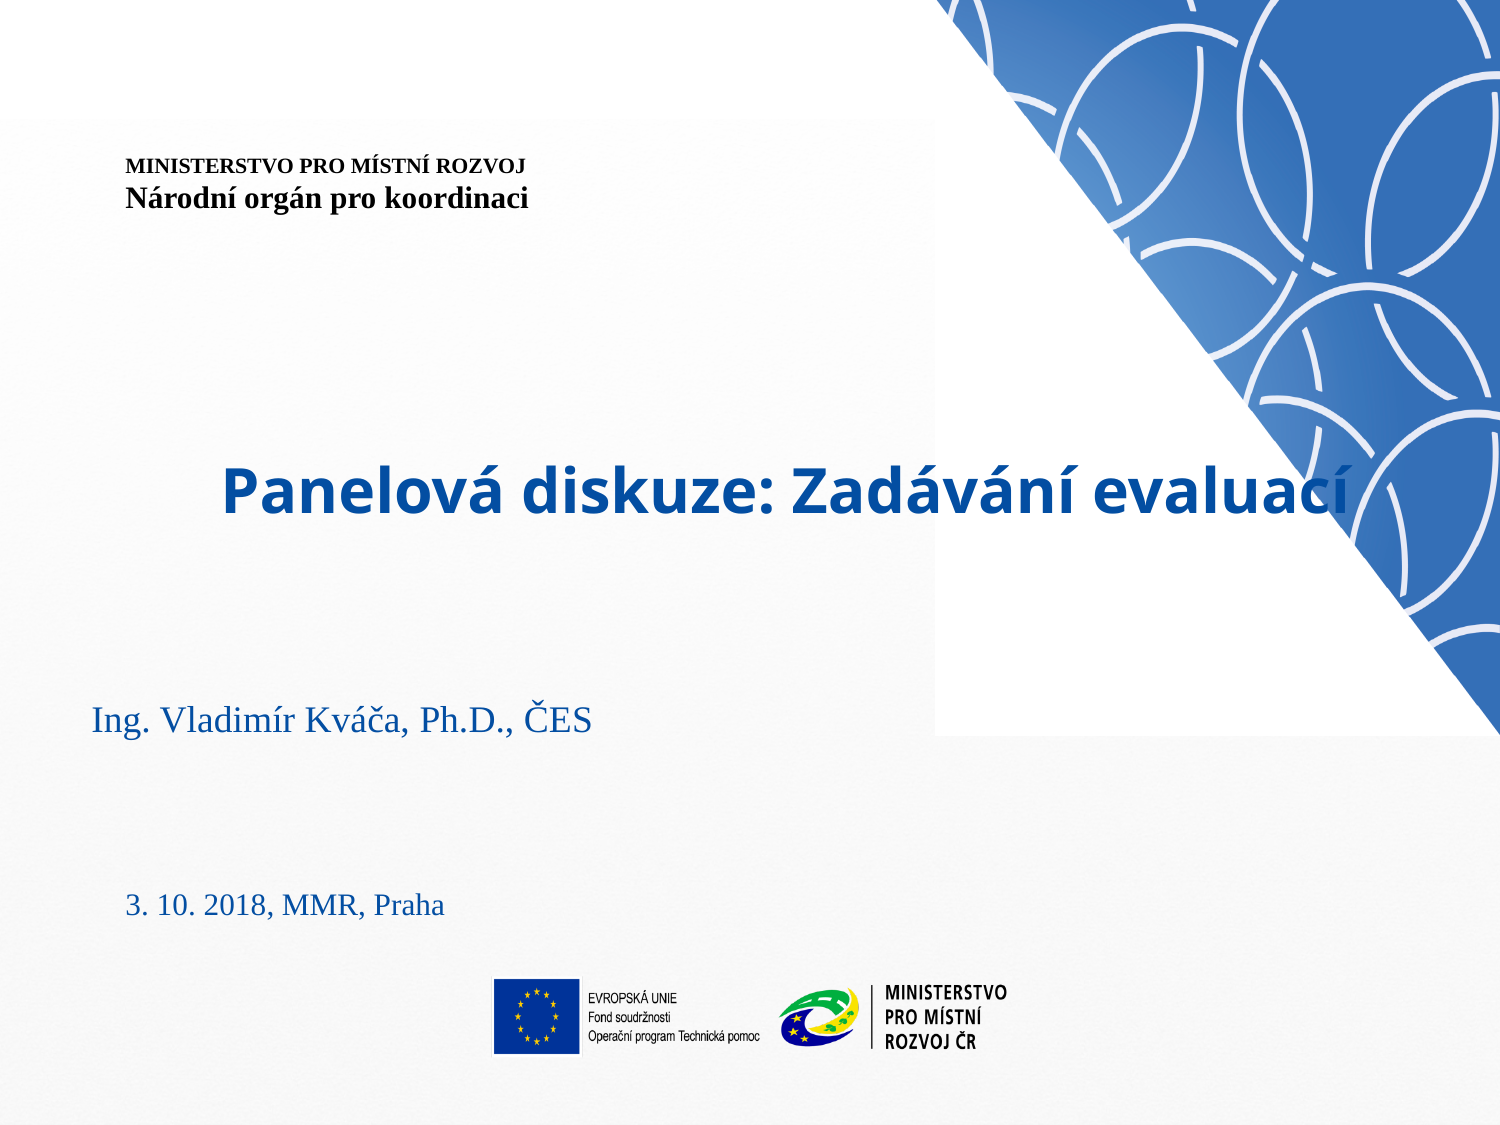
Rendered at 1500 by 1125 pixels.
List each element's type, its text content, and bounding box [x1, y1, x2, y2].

picture [935, 0, 1500, 736]
picture [475, 954, 1025, 1079]
subtitle Ing. Vladimír Kváča, Ph.D., ČES [76, 659, 1255, 776]
list 3. 10. 2018, MMR, Praha [110, 873, 678, 932]
title Panelová diskuze: Zadávání evaluací [110, 346, 1461, 534]
